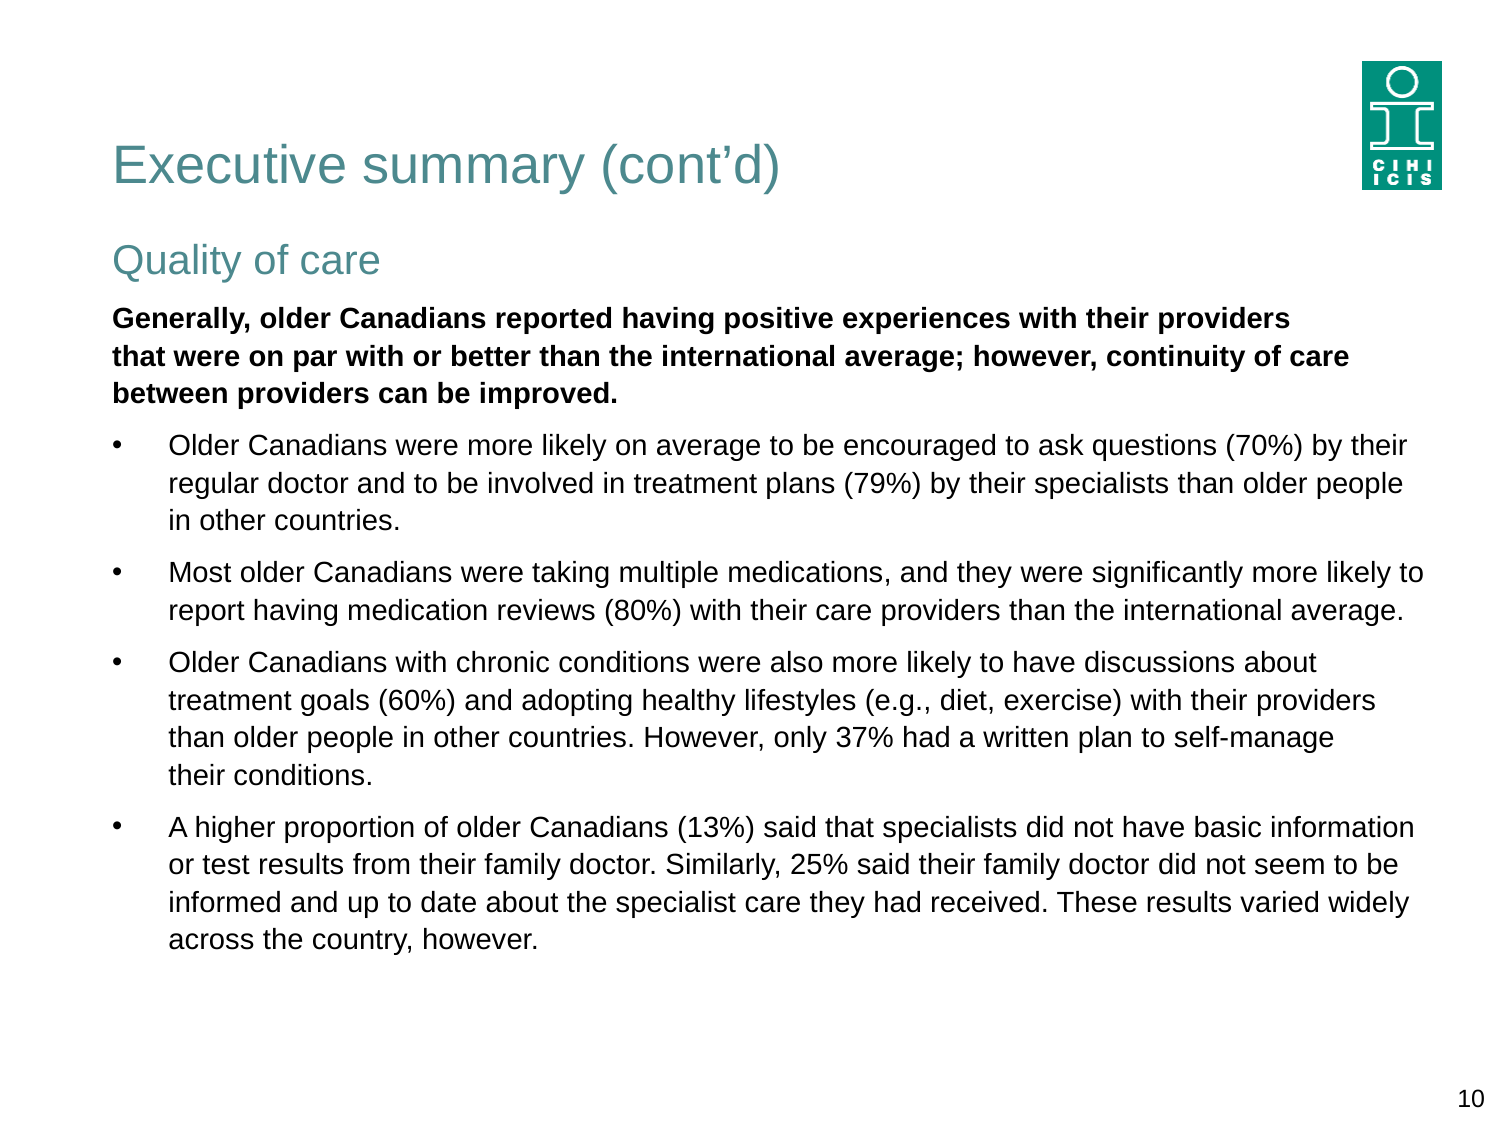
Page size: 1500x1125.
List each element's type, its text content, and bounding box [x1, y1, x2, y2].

title Executive summary (cont’d) [97, 86, 1350, 224]
slide_number 10 [1337, 1074, 1500, 1125]
picture [1362, 61, 1442, 190]
list Quality of care Generally, older Canadians reported having positive experiences with their providers that were on par with or better than the international average; however, continuity of care between providers can be improved. Older Canadians were more likely on average to be encouraged to ask questions (70%) by their regular doctor and to be involved in treatment plans (79%) by their specialists than older people in other countries. Most older Canadians were taking multiple medications, and they were significantly more likely to report having medication reviews (80%) with their care providers than the international average. Older Canadians with chronic conditions were also more likely to have discussions about treatment goals (60%) and adopting healthy lifestyles (e.g., diet, exercise) with their providers than older people in other countries. However, only 37% had a written plan to self-manage their conditions. A higher proportion of older Canadians (13%) said that specialists did not have basic information or test results from their family doctor. Similarly, 25% said their family doctor did not seem to be informed and up to date about the specialist care they had received. These results varied widely across the country, however. [97, 224, 1448, 1038]
